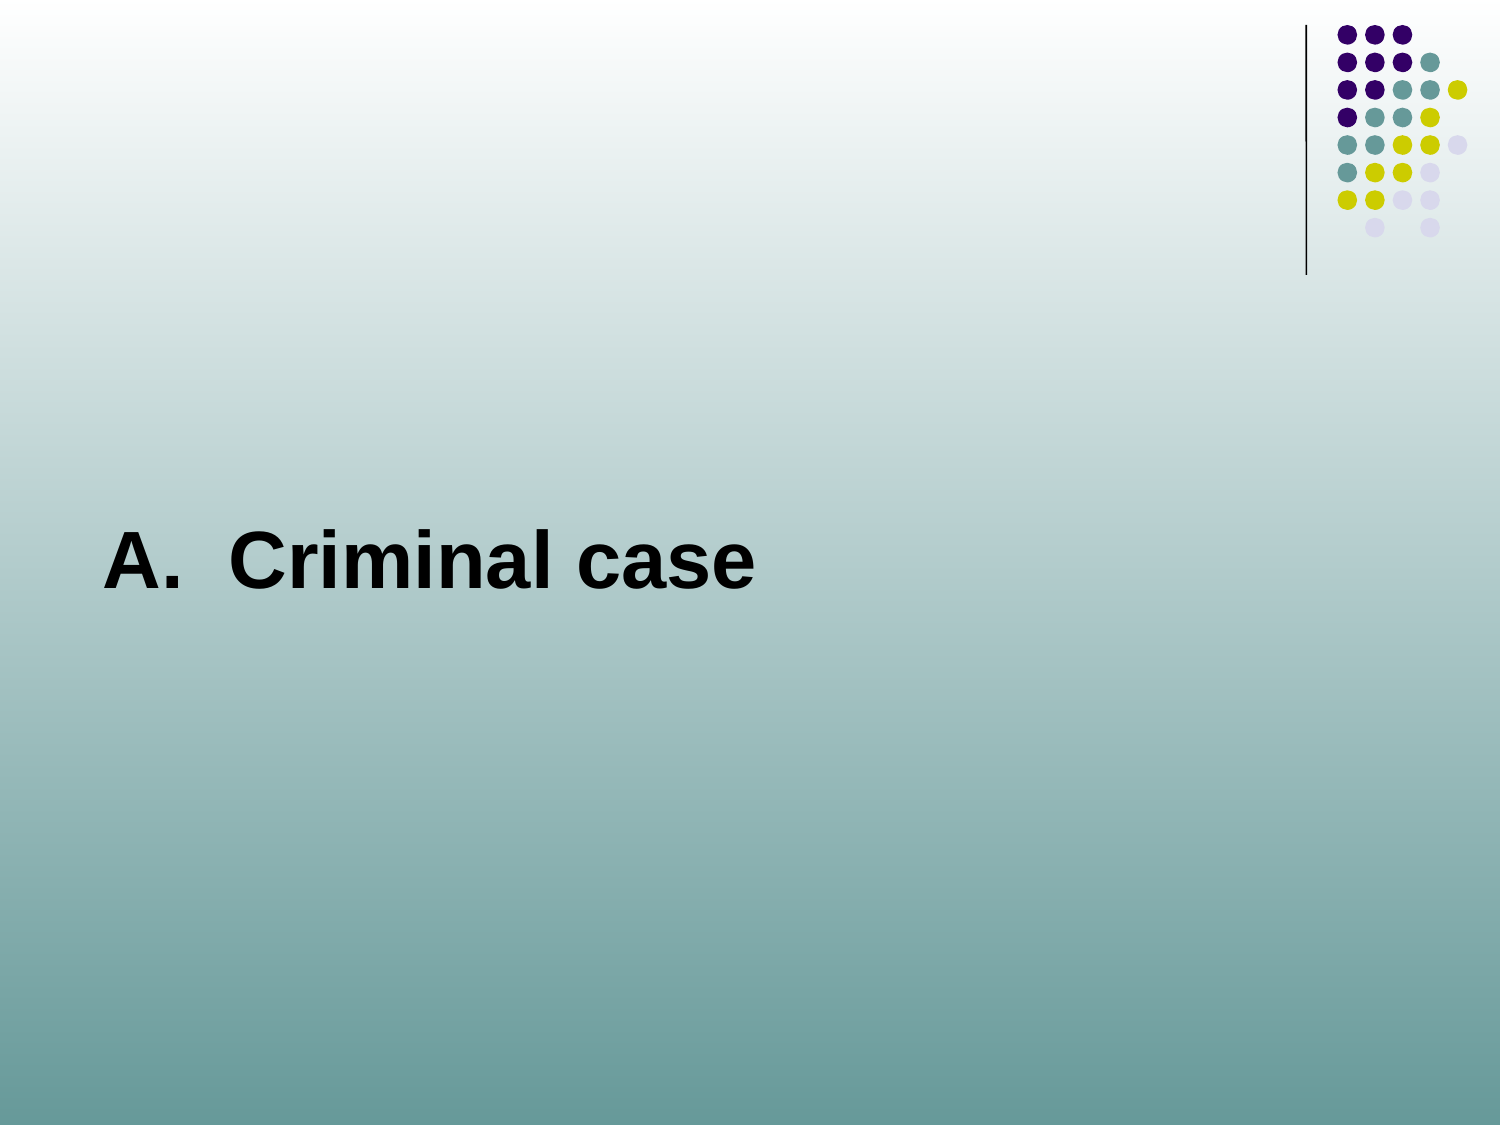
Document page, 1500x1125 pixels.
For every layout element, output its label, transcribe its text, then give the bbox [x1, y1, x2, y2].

title A. Criminal case [87, 399, 1325, 613]
